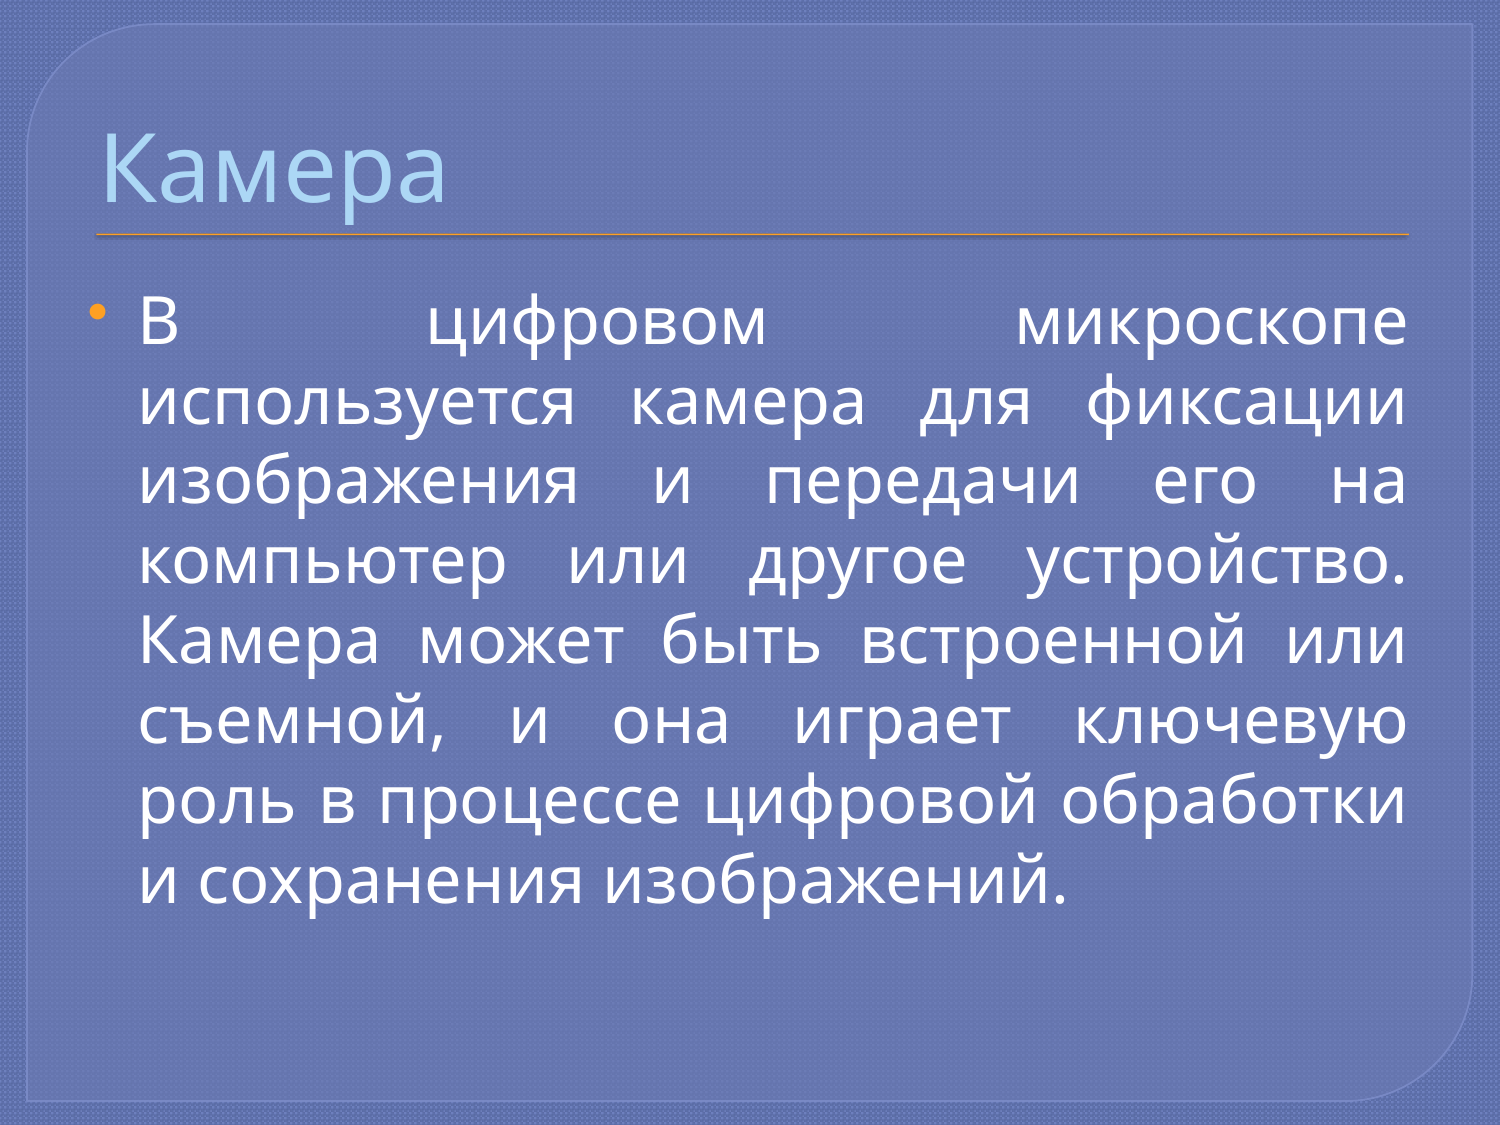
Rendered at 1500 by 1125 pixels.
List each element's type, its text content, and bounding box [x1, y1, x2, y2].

list В цифровом микроскопе используется камера для фиксации изображения и передачи его на компьютер или другое устройство. Камера может быть встроенной или съемной, и она играет ключевую роль в процессе цифровой обработки и сохранения изображений. [75, 270, 1425, 1013]
title Камера [75, 41, 1425, 230]
